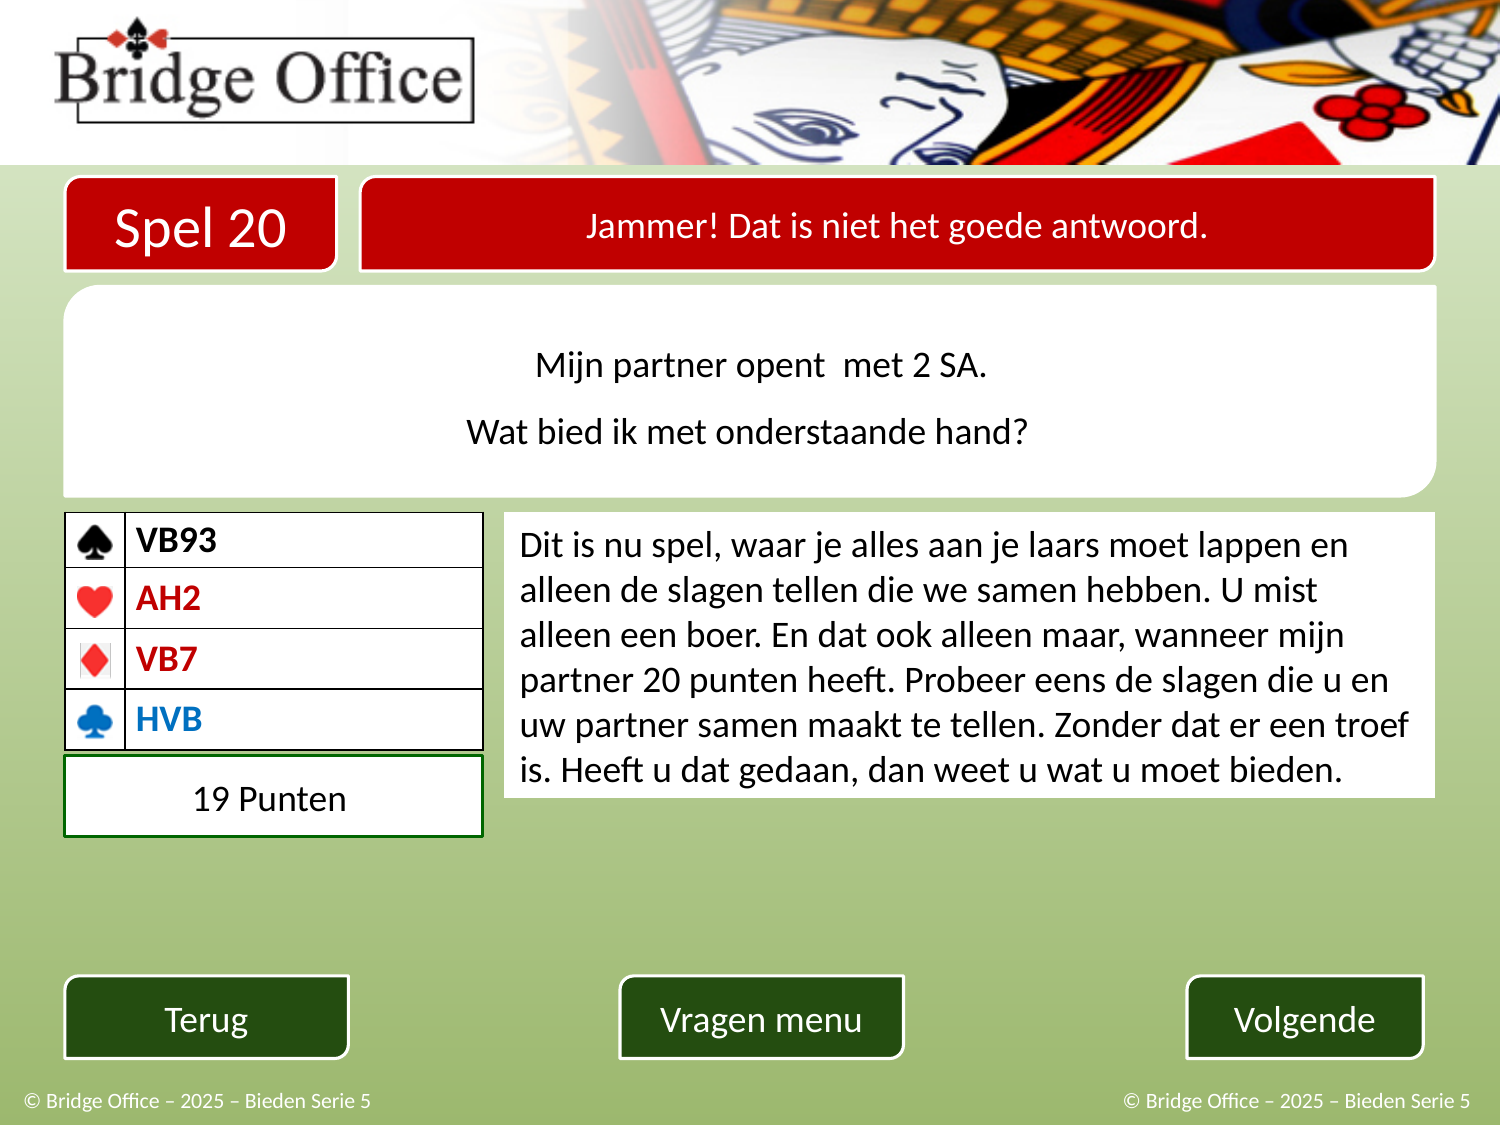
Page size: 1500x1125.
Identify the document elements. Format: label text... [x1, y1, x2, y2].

picture [77, 703, 114, 740]
picture [77, 585, 114, 618]
text_box Dit is nu spel, waar je alles aan je laars moet lappen en alleen de slagen tellen die we samen hebben. U mist alleen een boer. En dat ook alleen maar, wanneer mijn partner 20 punten heeft. Probeer eens de slagen die u en uw partner samen maakt te tellen. Zonder dat er een troef is. Heeft u dat gedaan, dan weet u wat u moet bieden. [504, 512, 1435, 798]
table_cell AH2 [126, 568, 482, 628]
text_box Wat bied ik met onderstaande hand? [451, 399, 1072, 460]
table_header VB93 [126, 513, 482, 567]
text_box © Bridge Office – 2025 – Bieden Serie 5 [1107, 1079, 1500, 1121]
text_box 19 Punten [63, 754, 484, 838]
table_cell HVB [126, 690, 482, 749]
text_box Jammer! Dat is niet het goede antwoord. [358, 178, 1437, 273]
text_box Vragen menu [618, 974, 906, 1061]
text_box Mijn partner opent met 2 SA. [508, 332, 1015, 393]
table_cell VB7 [126, 629, 482, 688]
table_cell [66, 568, 124, 628]
table_cell [66, 690, 124, 749]
picture [77, 524, 114, 561]
picture [0, 0, 1500, 166]
table_header [66, 513, 124, 567]
table_cell [66, 629, 124, 688]
text_box Volgende [1185, 974, 1425, 1061]
text_box [63, 284, 1437, 498]
picture [77, 643, 114, 679]
text_box Terug [63, 974, 350, 1061]
text_box Spel 20 [63, 178, 339, 273]
text_box © Bridge Office – 2025 – Bieden Serie 5 [8, 1079, 393, 1121]
